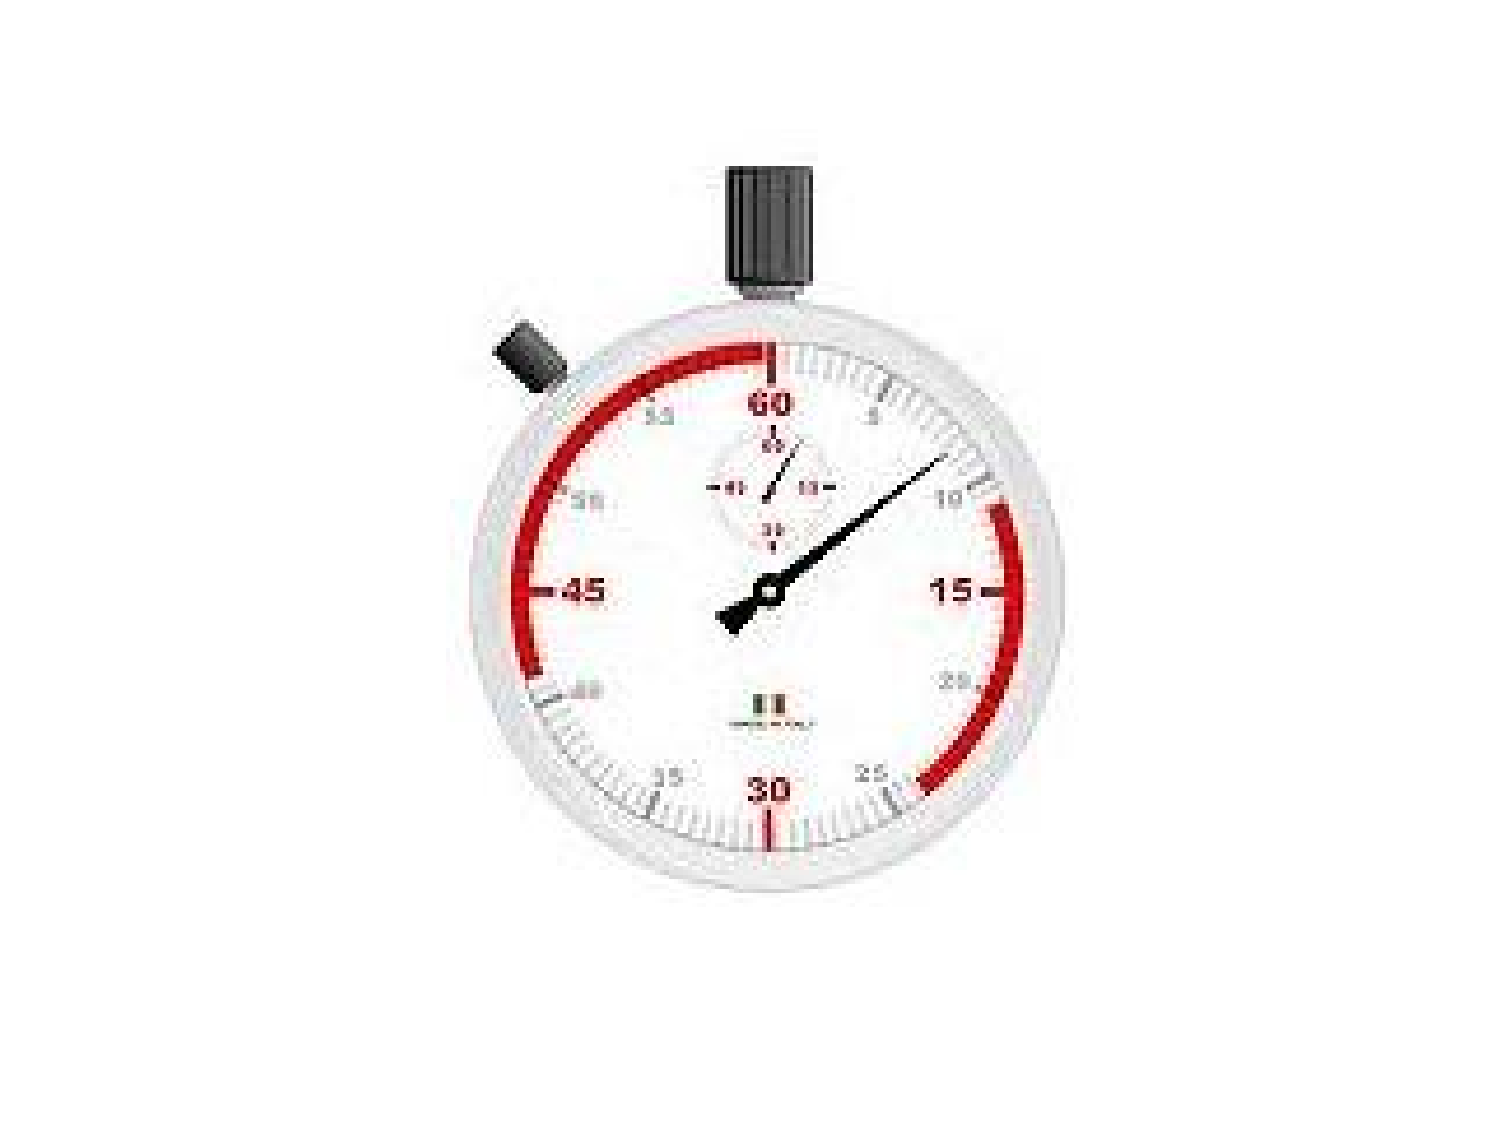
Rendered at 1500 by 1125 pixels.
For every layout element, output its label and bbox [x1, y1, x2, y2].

picture [446, 128, 1093, 918]
